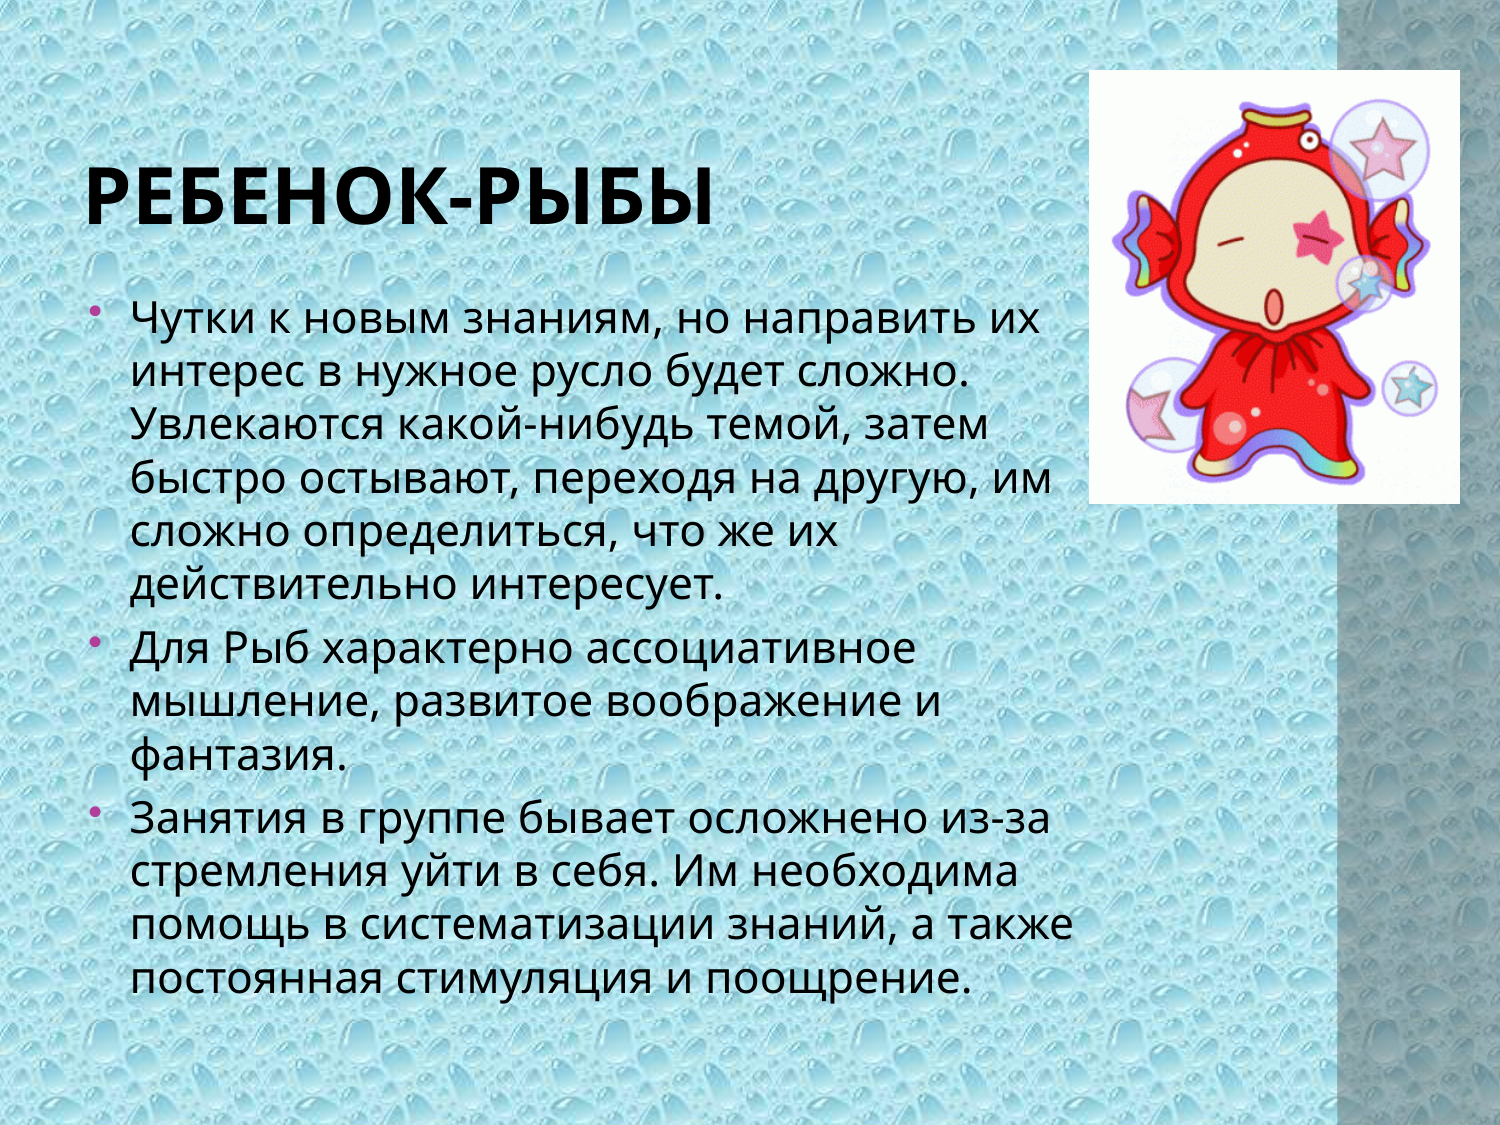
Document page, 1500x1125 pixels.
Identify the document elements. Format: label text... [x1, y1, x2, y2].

title Ребенок-рыбы [75, 52, 1263, 240]
picture [0, 0, 1500, 1125]
list Чутки к новым знаниям, но направить их интерес в нужное русло будет сложно. Увлекаются какой-нибудь темой, затем быстро остывают, переходя на другую, им сложно определиться, что же их действительно интересует. Для Рыб характерно ассоциативное мышление, развитое воображение и фантазия. Занятия в группе бывает осложнено из-за стремления уйти в себя. Им необходима помощь в систематизации знаний, а также постоянная стимуляция и поощрение. [75, 281, 1114, 1059]
